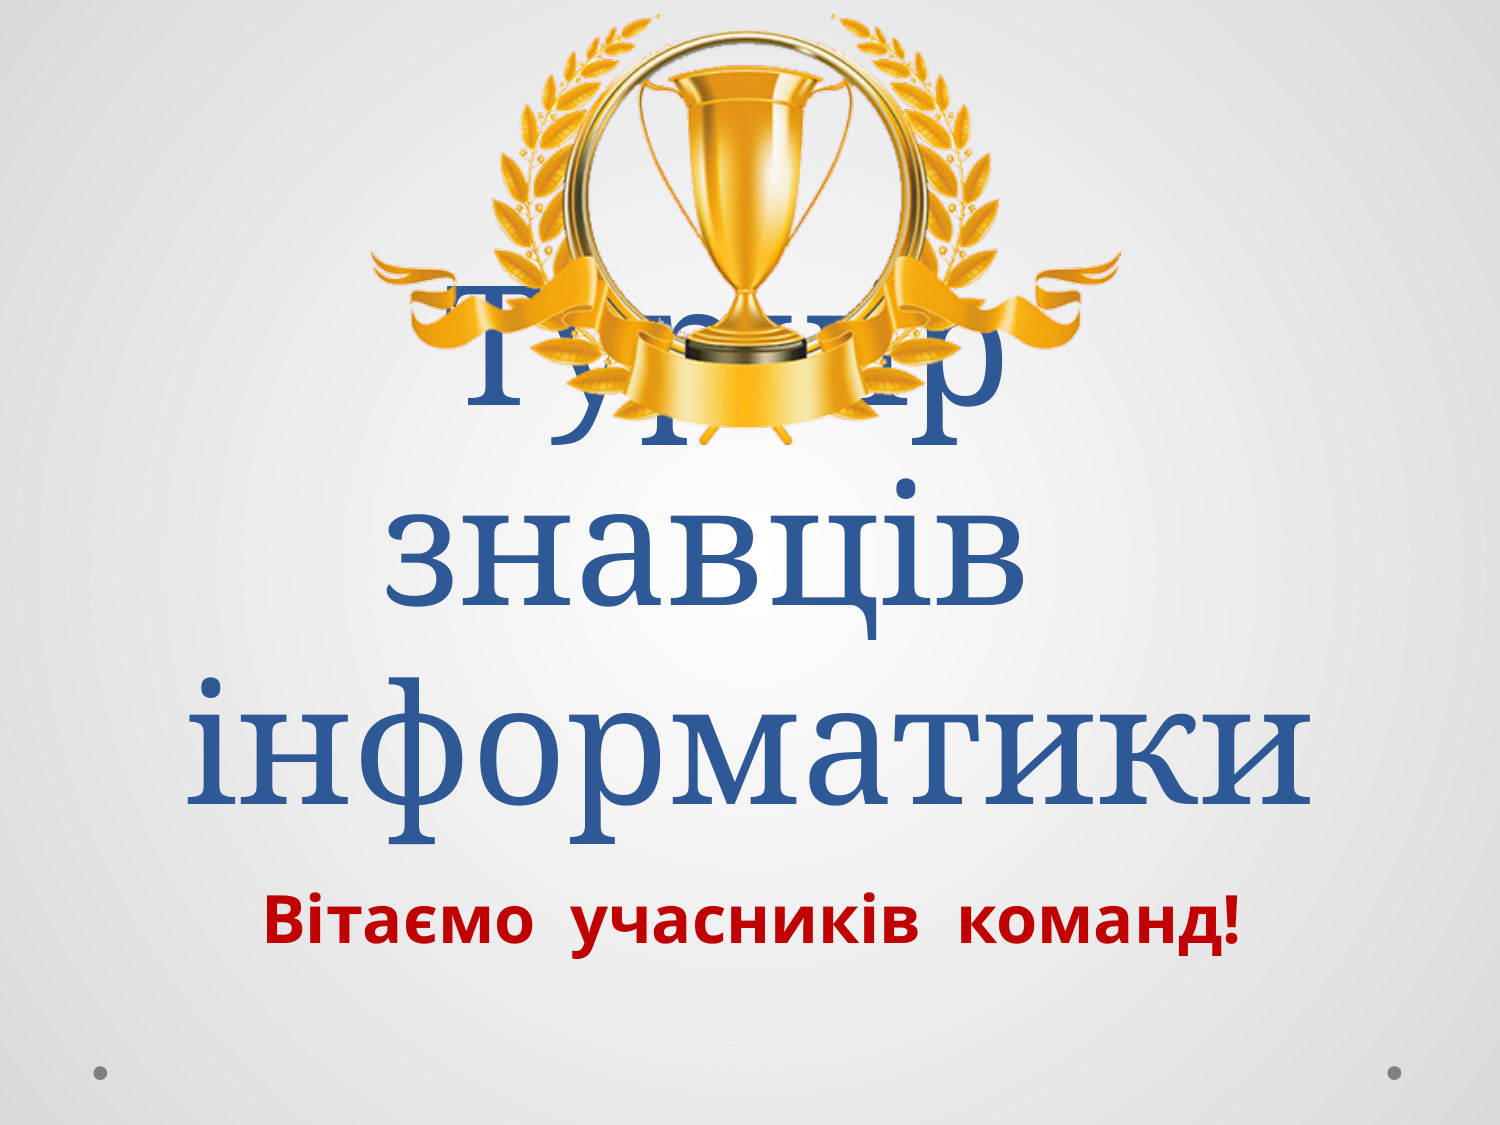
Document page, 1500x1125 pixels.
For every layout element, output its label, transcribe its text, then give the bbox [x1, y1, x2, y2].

picture [371, 14, 1121, 445]
title Турнір знавців інформатики [112, 99, 1388, 846]
subtitle Вітаємо учасників команд! [226, 869, 1277, 1070]
